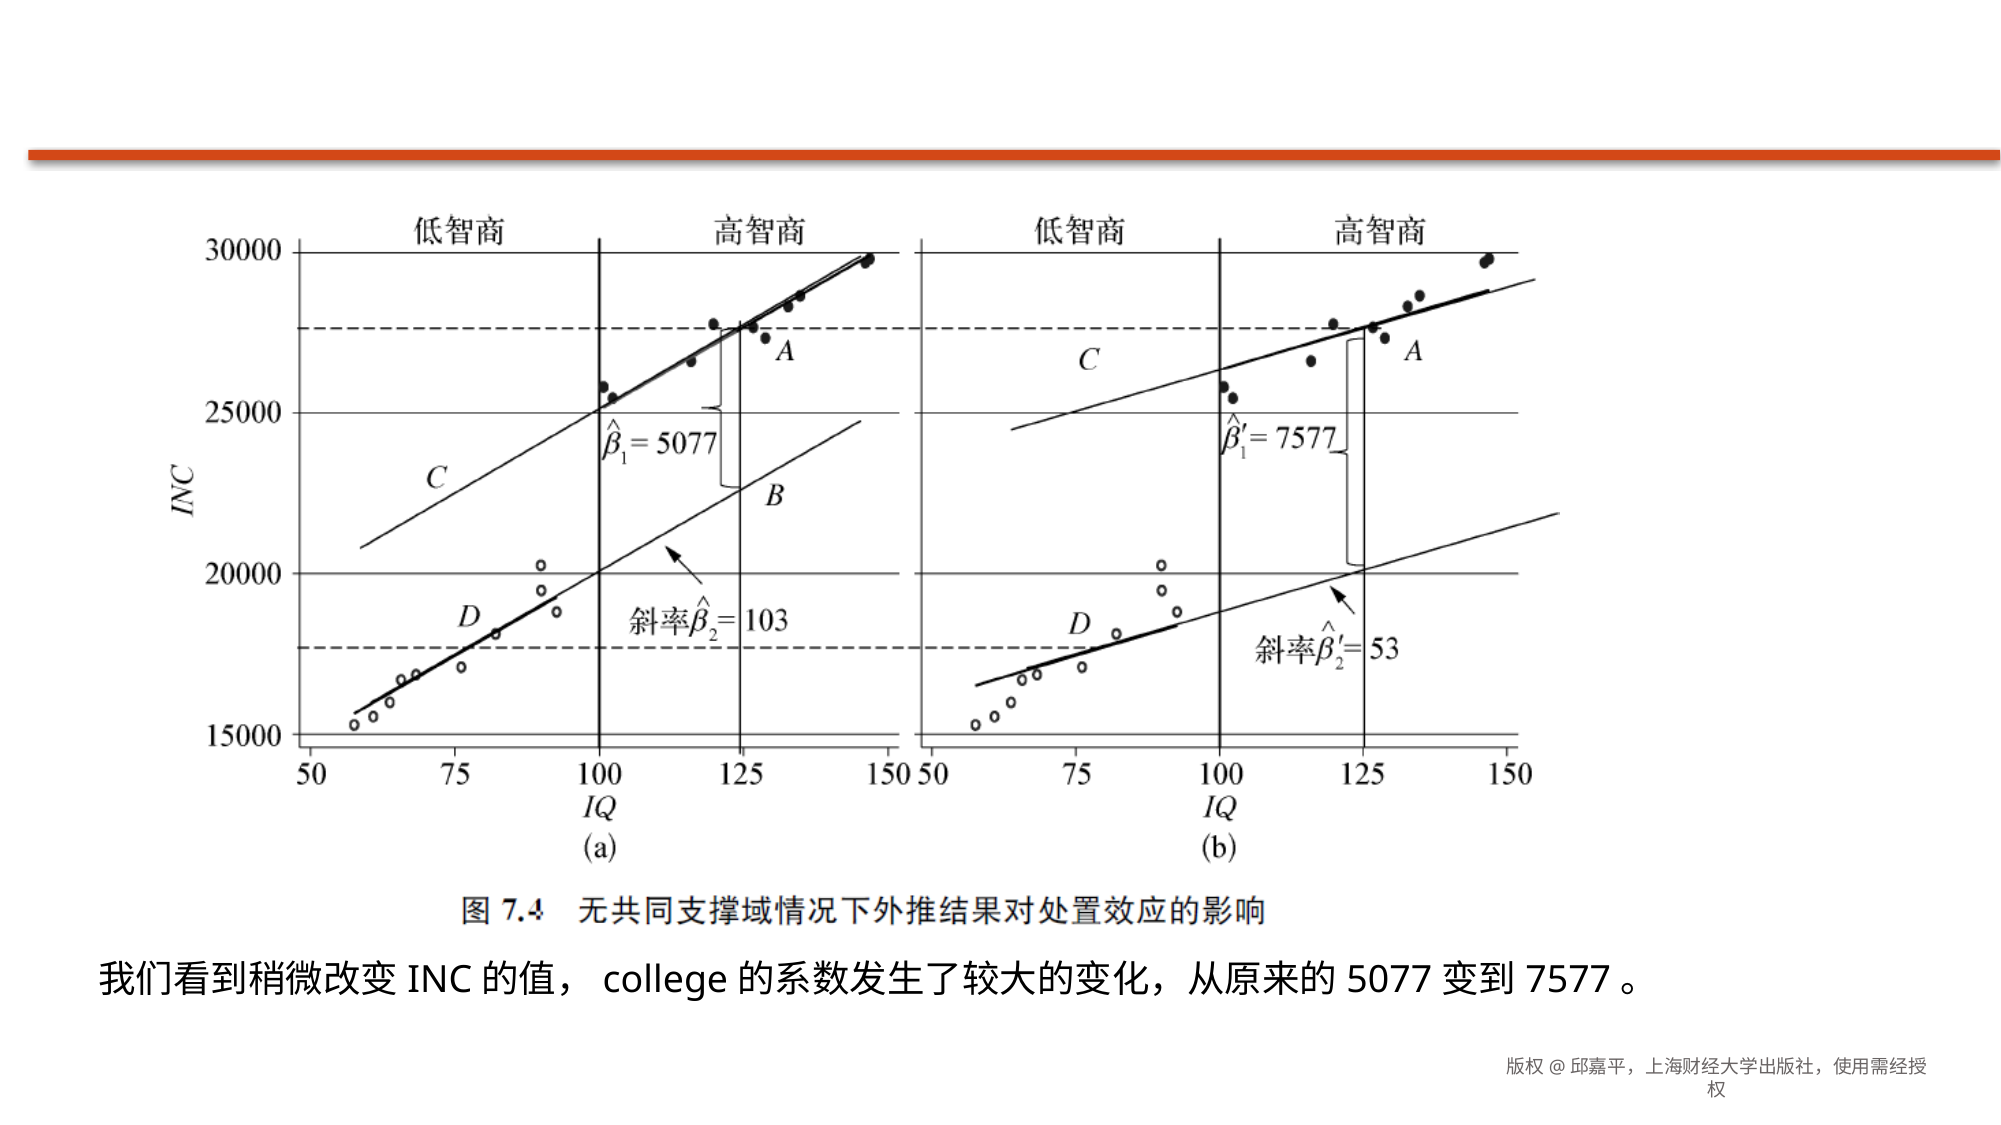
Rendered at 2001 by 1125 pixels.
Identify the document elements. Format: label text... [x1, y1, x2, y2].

list 我们看到稍微改变INC的值，college的系数发生了较大的变化，从原来的5077变到7577。 [83, 947, 1867, 1032]
footer 版权@邱嘉平，上海财经大学出版社，使用需经授权 [1483, 1046, 1950, 1109]
picture [157, 177, 1561, 948]
